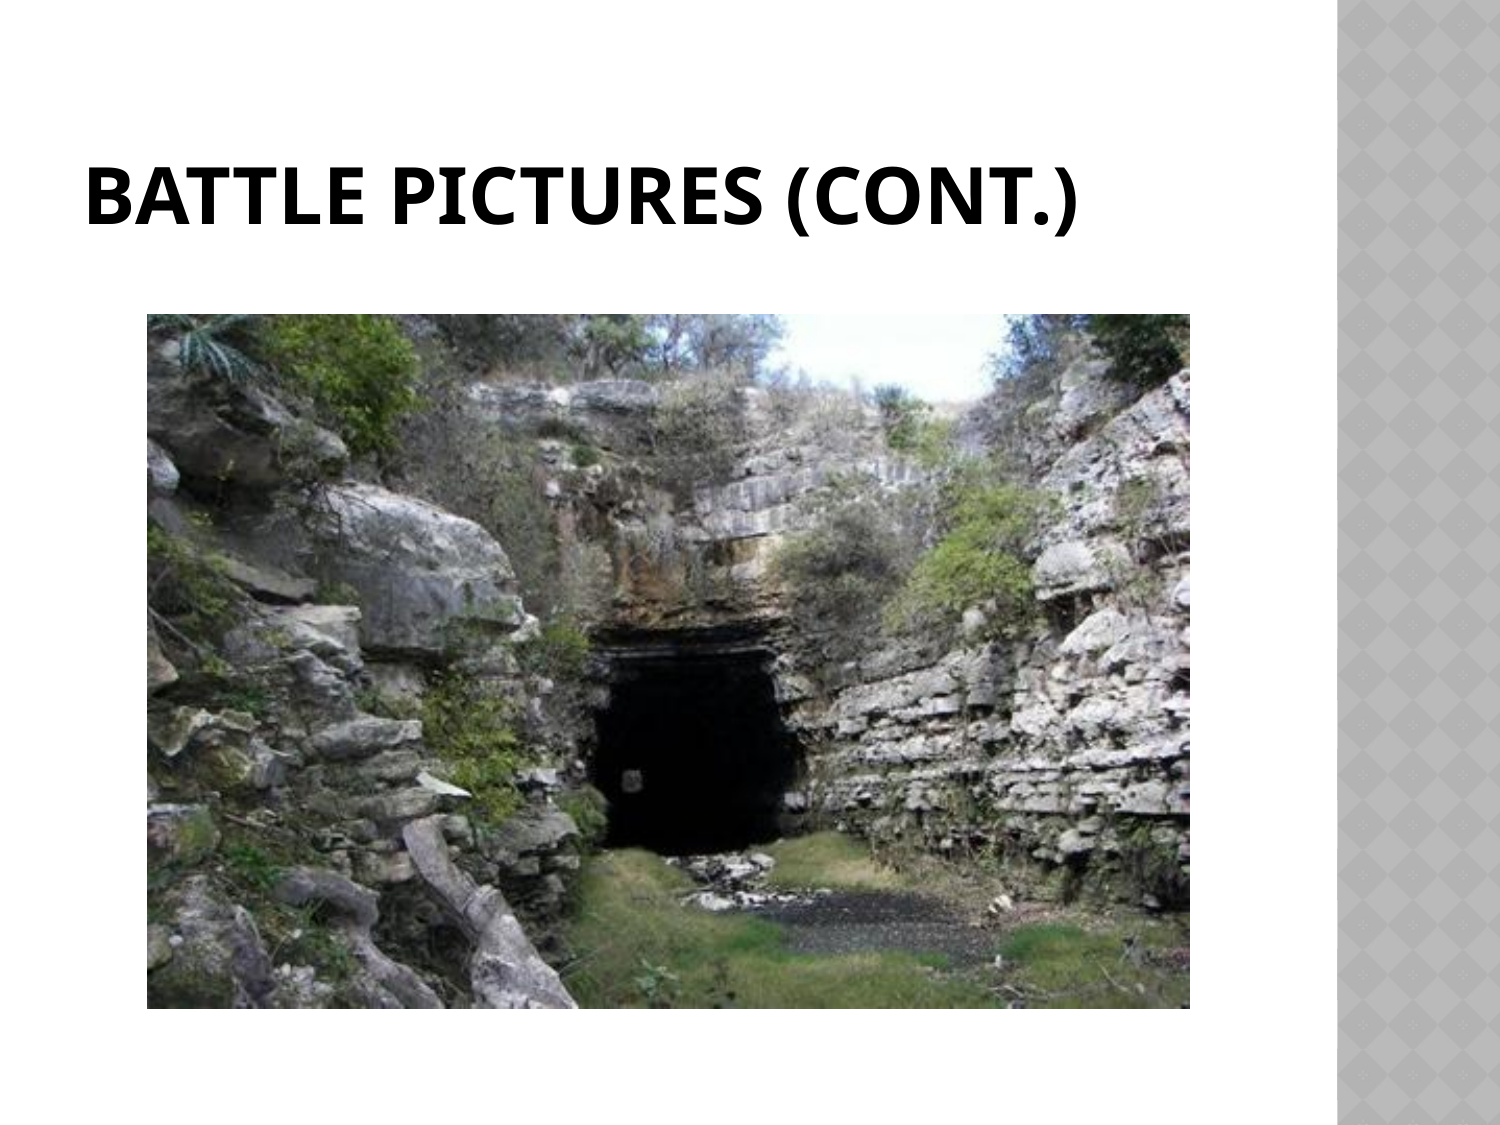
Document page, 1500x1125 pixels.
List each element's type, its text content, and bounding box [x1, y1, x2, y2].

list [147, 314, 1190, 1009]
title Battle pictures (Cont.) [75, 52, 1263, 240]
